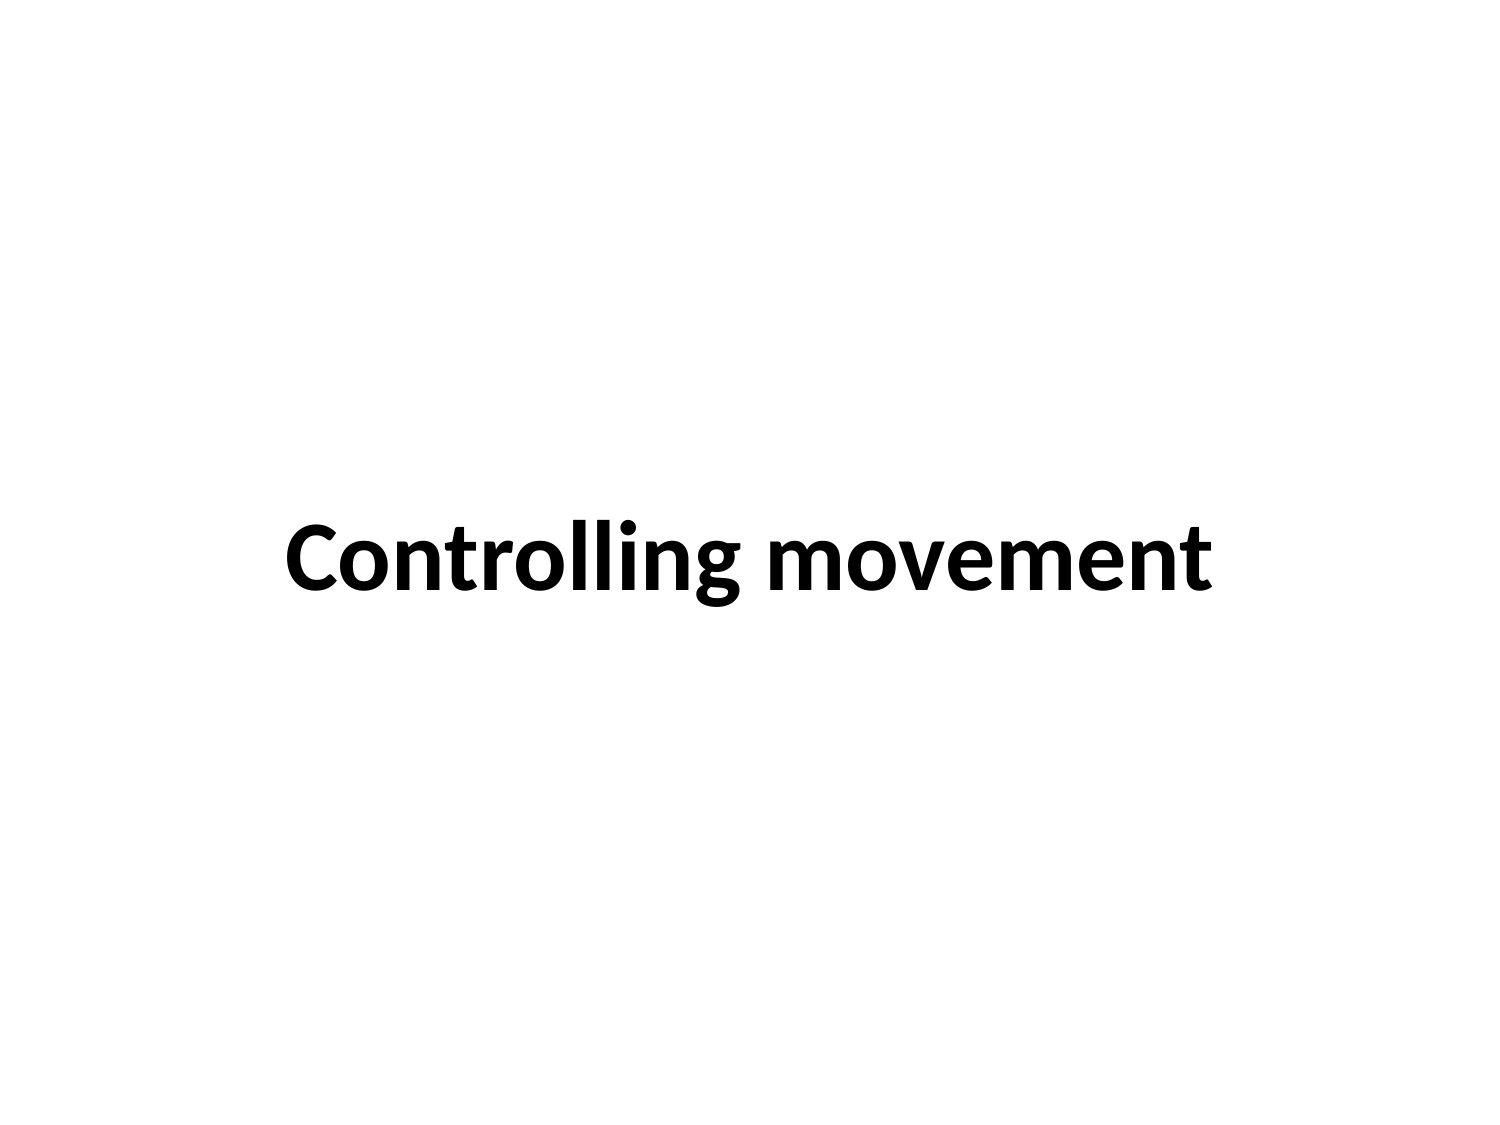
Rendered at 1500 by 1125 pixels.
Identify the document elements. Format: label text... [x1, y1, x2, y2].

text_box Controlling movement [112, 483, 1388, 642]
